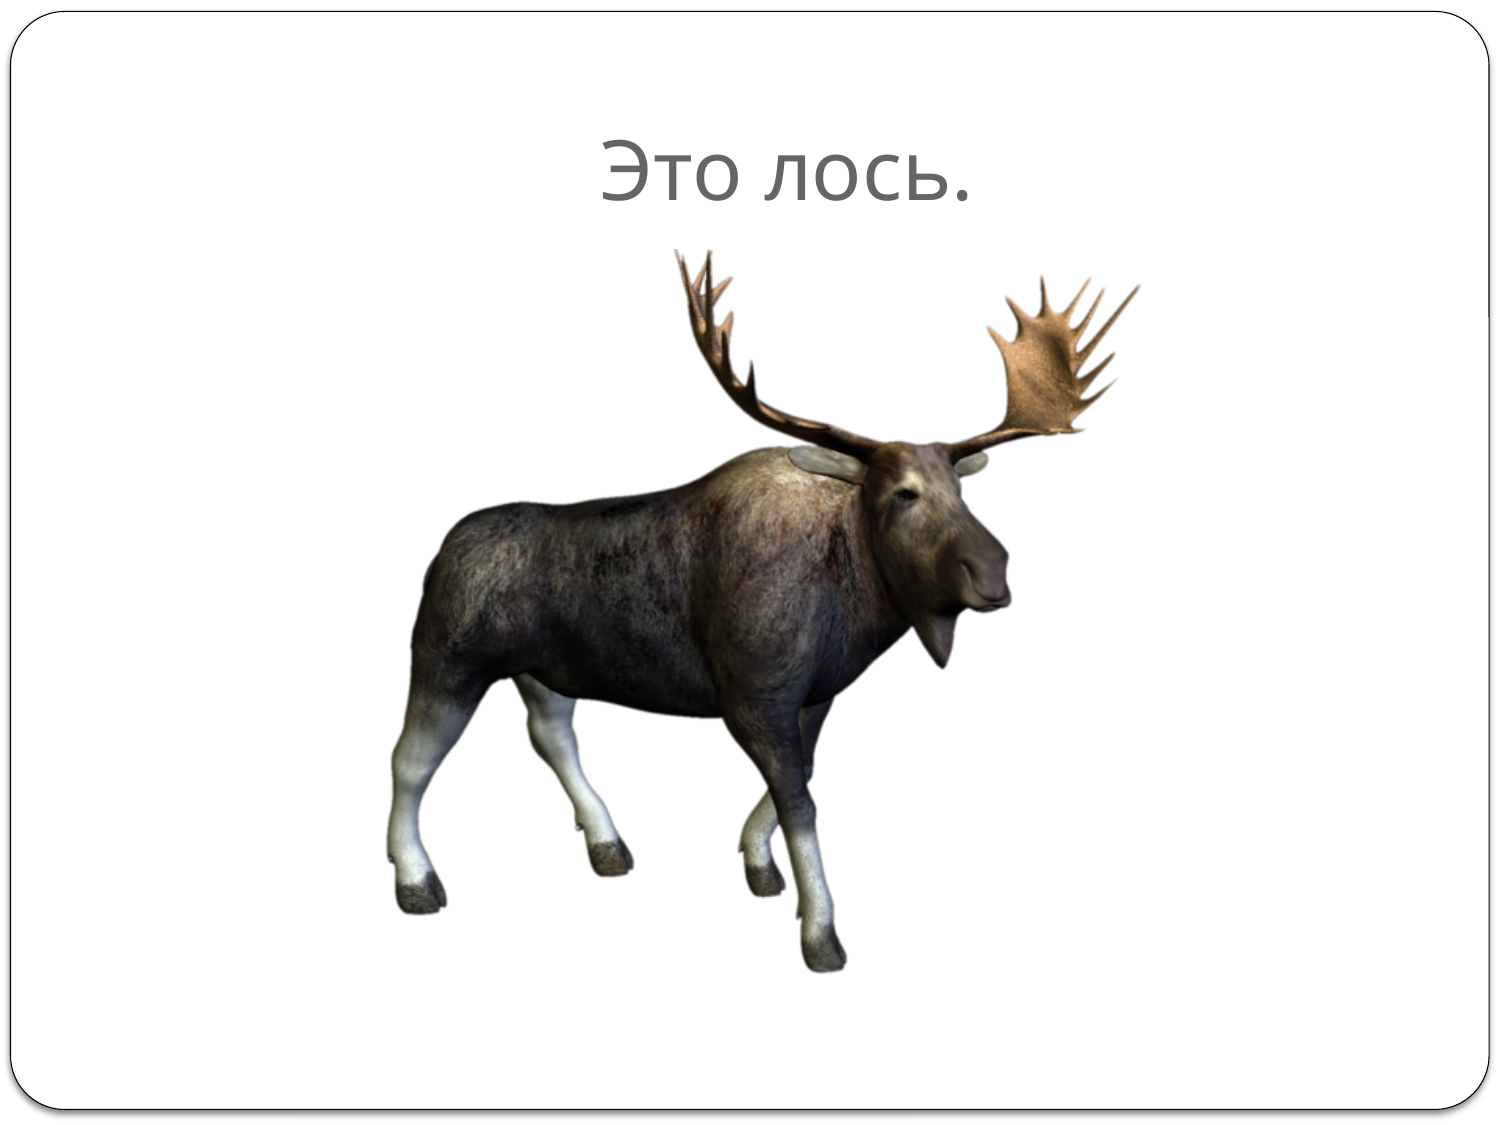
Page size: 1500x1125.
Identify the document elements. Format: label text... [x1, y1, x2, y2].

title Это лось. [150, 45, 1425, 233]
picture [374, 249, 1157, 980]
